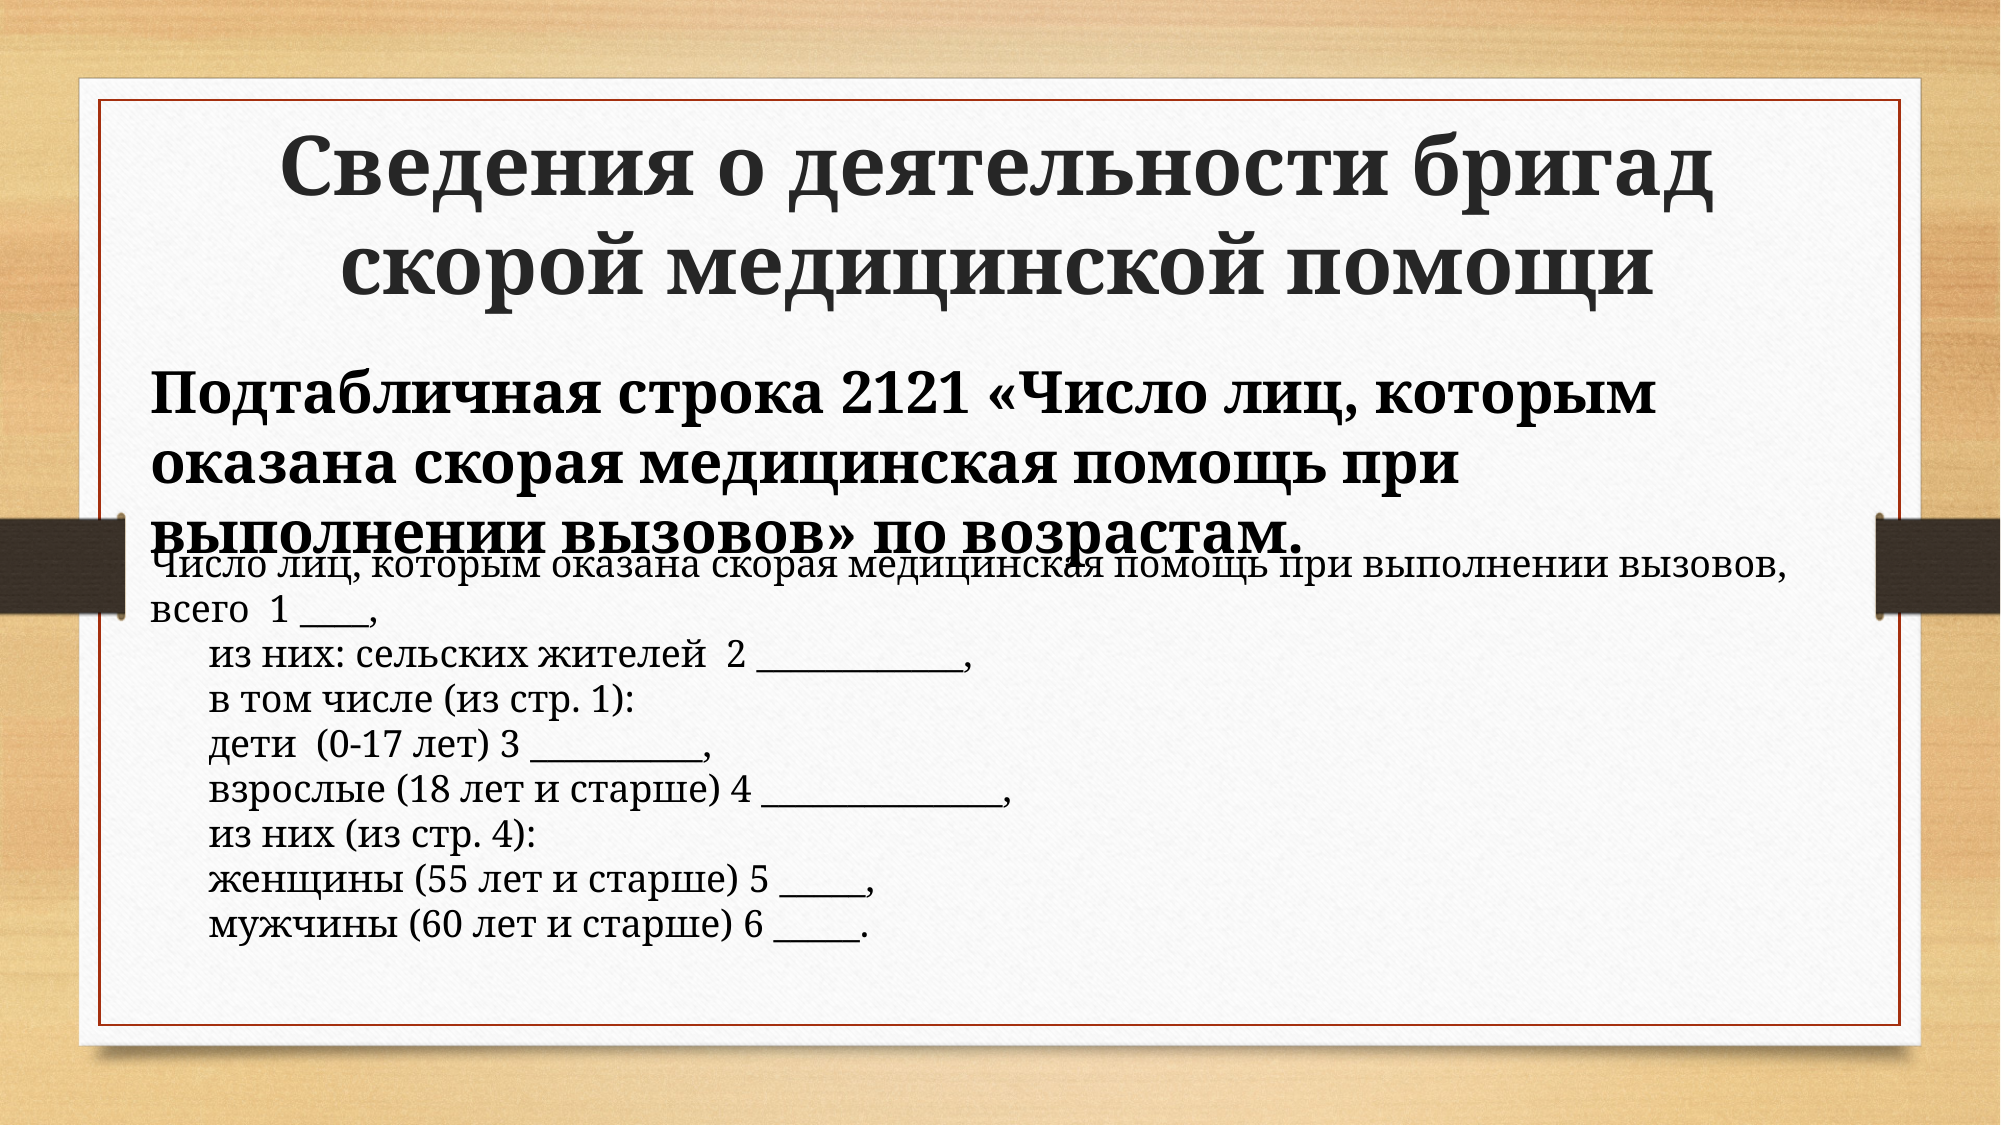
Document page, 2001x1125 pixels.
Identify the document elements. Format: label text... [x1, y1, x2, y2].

text_box Подтабличная строка 2121 «Число лиц, которым оказана скорая медицинская помощь при выполнении вызовов» по возрастам. [135, 347, 1860, 573]
text_box Число лиц, которым оказана скорая медицинская помощь при выполнении вызовов, всего 1 ____, из них: сельских жителей 2 ____________, в том числе (из стр. 1): дети (0-17 лет) 3 __________, взрослые (18 лет и старше) 4 ______________, из них (из стр. 4): женщины (55 лет и старше) 5 _____, мужчины (60 лет и старше) 6 _____. [135, 573, 1860, 953]
picture [0, 0, 2001, 1125]
text_box Сведения о деятельности бригад скорой медицинской помощи [135, 105, 1860, 319]
